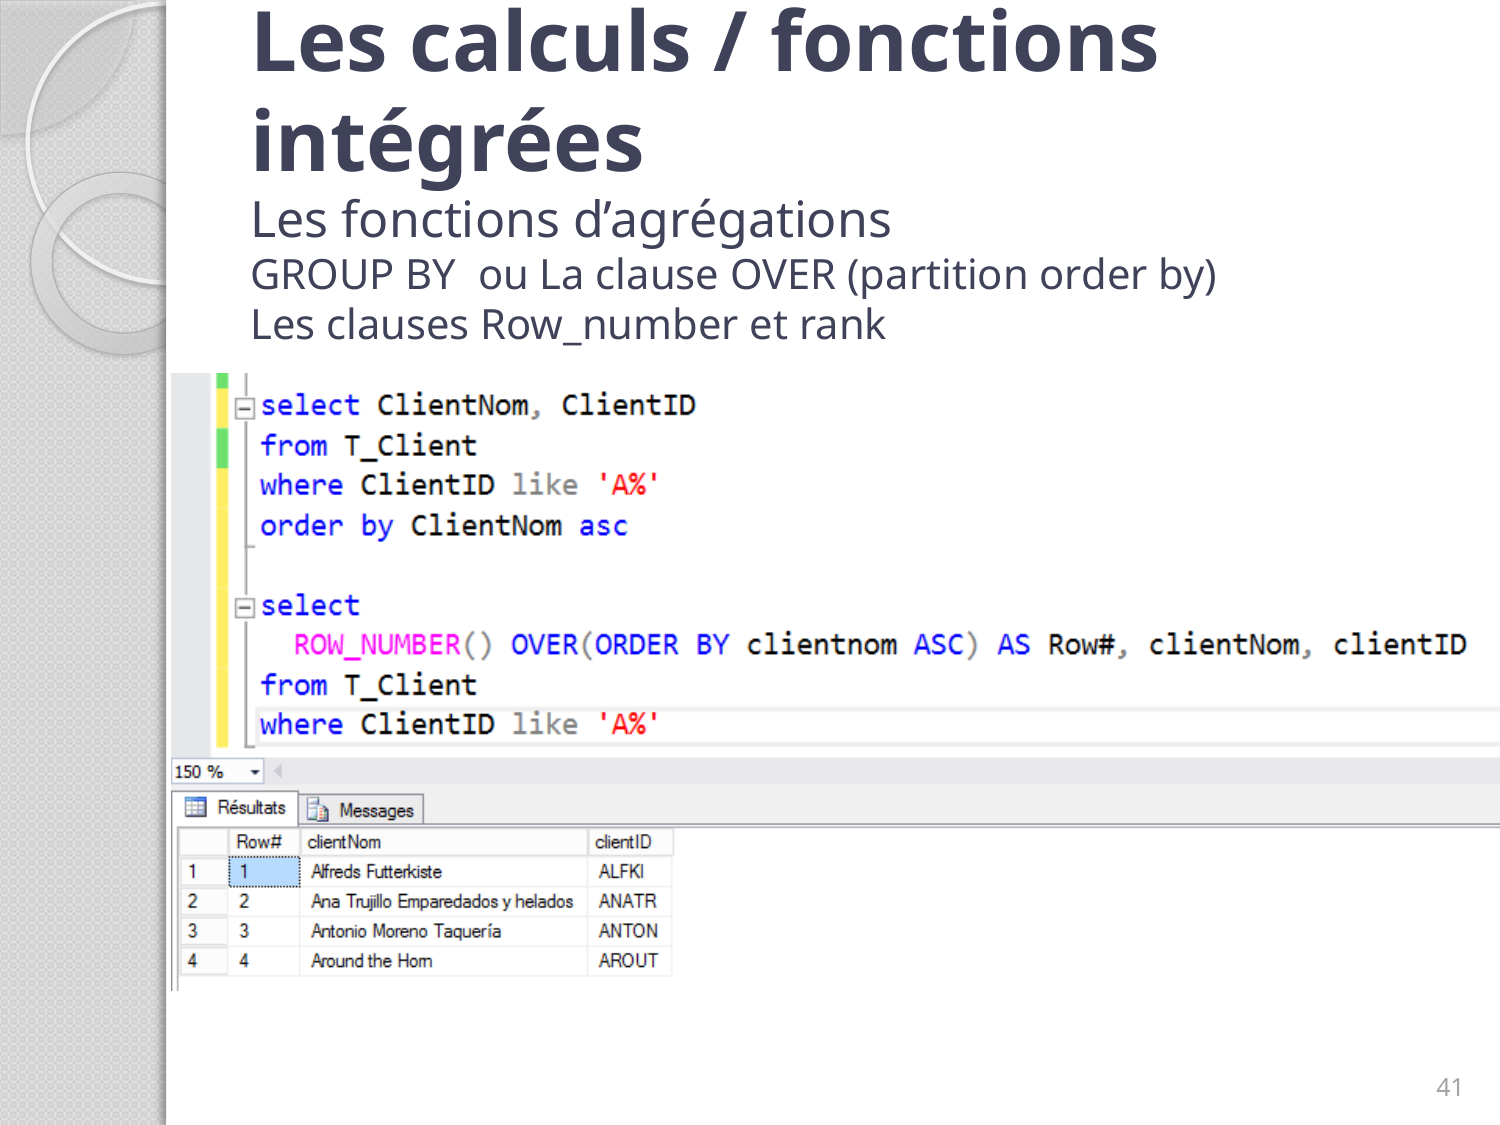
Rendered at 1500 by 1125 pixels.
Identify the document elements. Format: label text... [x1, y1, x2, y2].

slide_number 41 [1413, 1034, 1488, 1113]
title Les calculs / fonctions intégrées Les fonctions d’agrégations GROUP BY ou La clause OVER (partition order by) Les clauses Row_number et rank [235, 45, 1500, 291]
picture [171, 373, 1500, 992]
